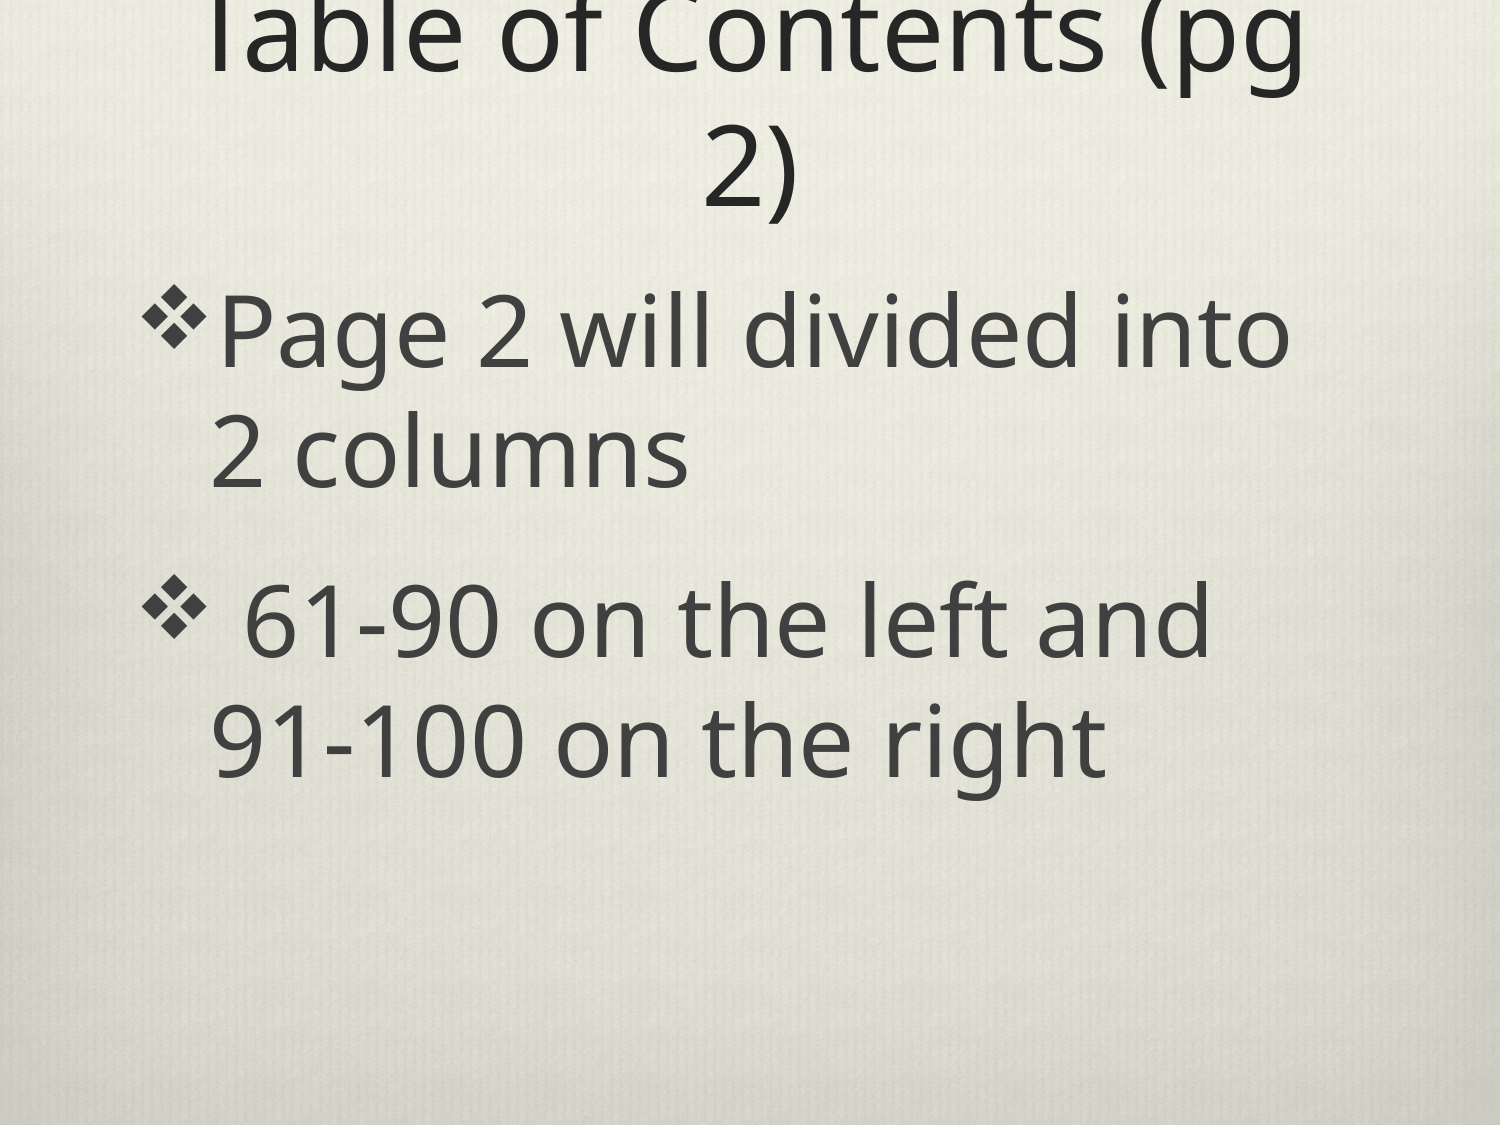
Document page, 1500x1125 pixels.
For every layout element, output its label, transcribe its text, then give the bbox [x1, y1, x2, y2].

list Page 2 will divided into 2 columns 61-90 on the left and 91-100 on the right [119, 260, 1381, 1011]
title Table of Contents (pg 2) [119, 0, 1381, 188]
